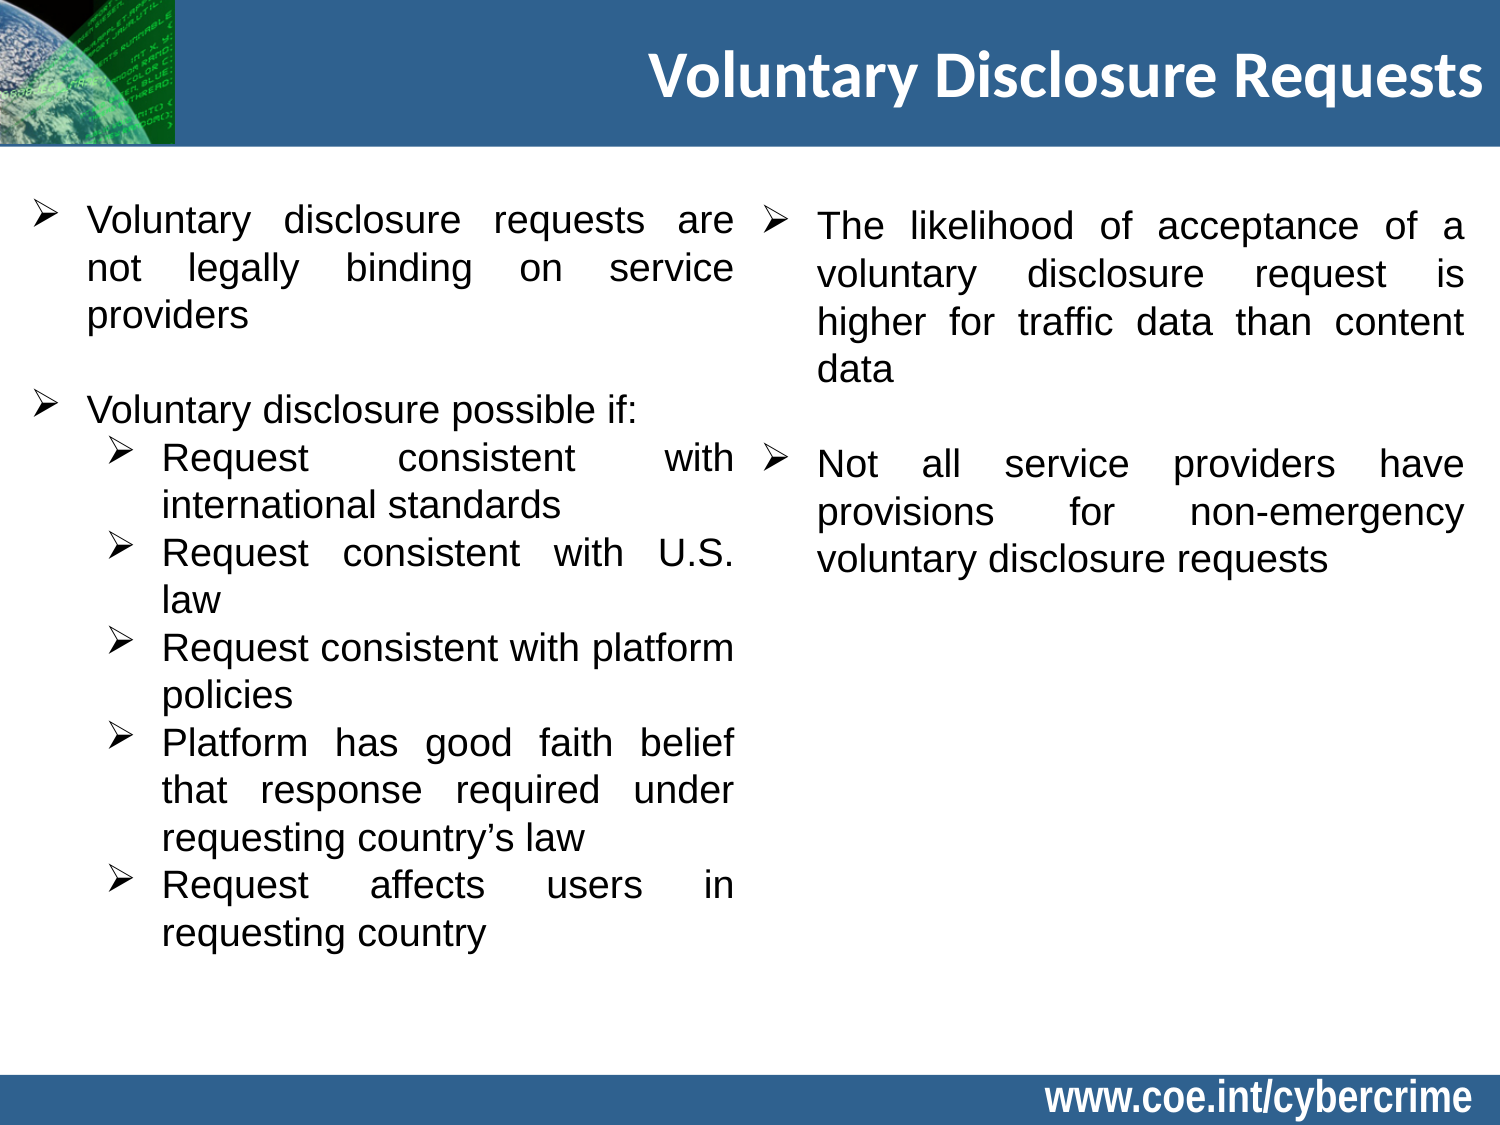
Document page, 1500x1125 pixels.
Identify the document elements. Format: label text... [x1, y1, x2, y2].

picture [0, 0, 175, 144]
text_box Voluntary disclosure requests are not legally binding on service providers Voluntary disclosure possible if: Request consistent with international standards Request consistent with U.S. law Request consistent with platform policies Platform has good faith belief that response required under requesting country’s law Request affects users in requesting country [15, 186, 750, 962]
text_box The likelihood of acceptance of a voluntary disclosure request is higher for traffic data than content data Not all service providers have provisions for non-emergency voluntary disclosure requests [745, 193, 1480, 588]
text_box [0, 1073, 1030, 1125]
text_box Voluntary Disclosure Requests [177, 0, 1500, 149]
text_box www.coe.int/cybercrime [1030, 1059, 1500, 1125]
